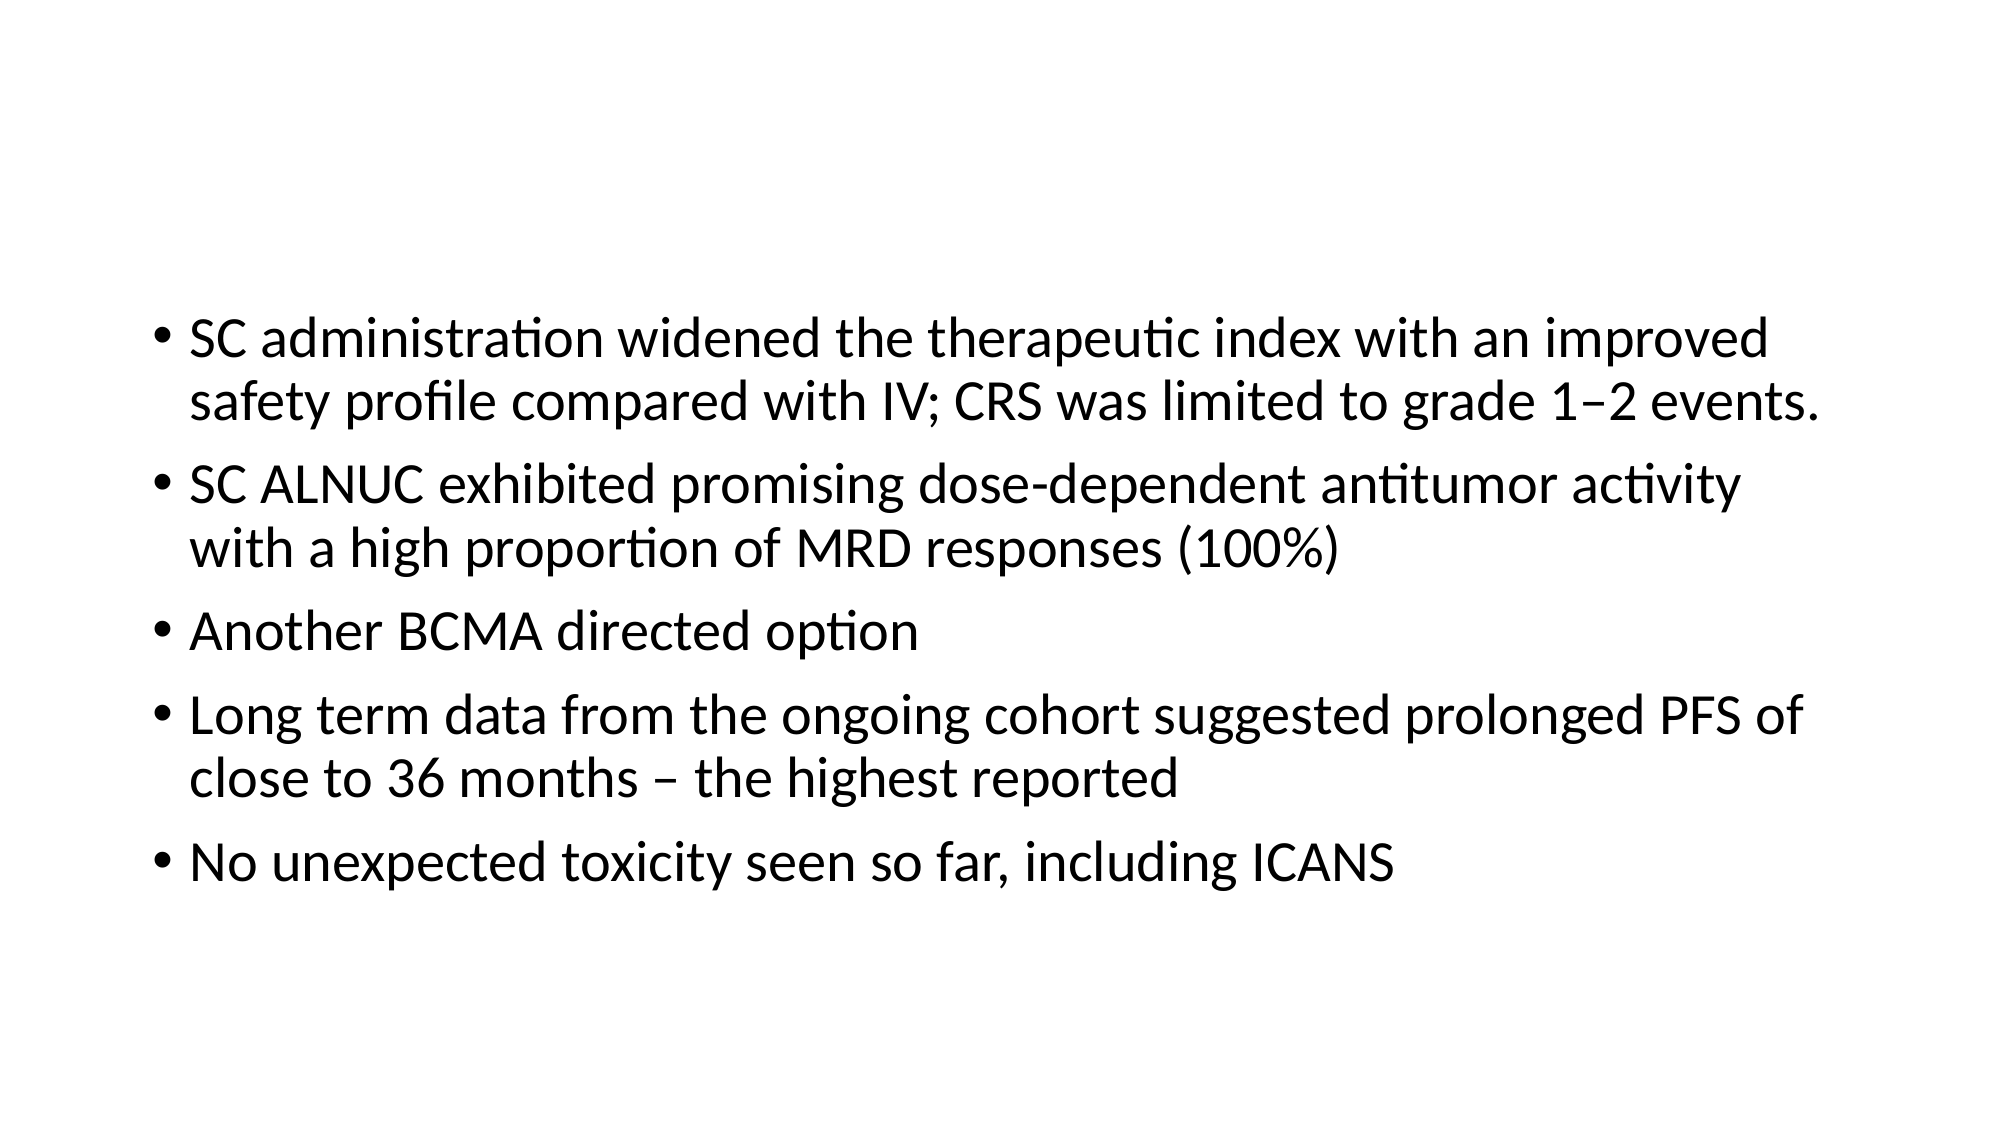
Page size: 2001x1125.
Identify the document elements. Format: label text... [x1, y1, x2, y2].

list SC administration widened the therapeutic index with an improved safety profile compared with IV; CRS was limited to grade 1–2 events. SC ALNUC exhibited promising dose-dependent antitumor activity with a high proportion of MRD responses (100%) Another BCMA directed option Long term data from the ongoing cohort suggested prolonged PFS of close to 36 months – the highest reported No unexpected toxicity seen so far, including ICANS [137, 299, 1863, 1014]
